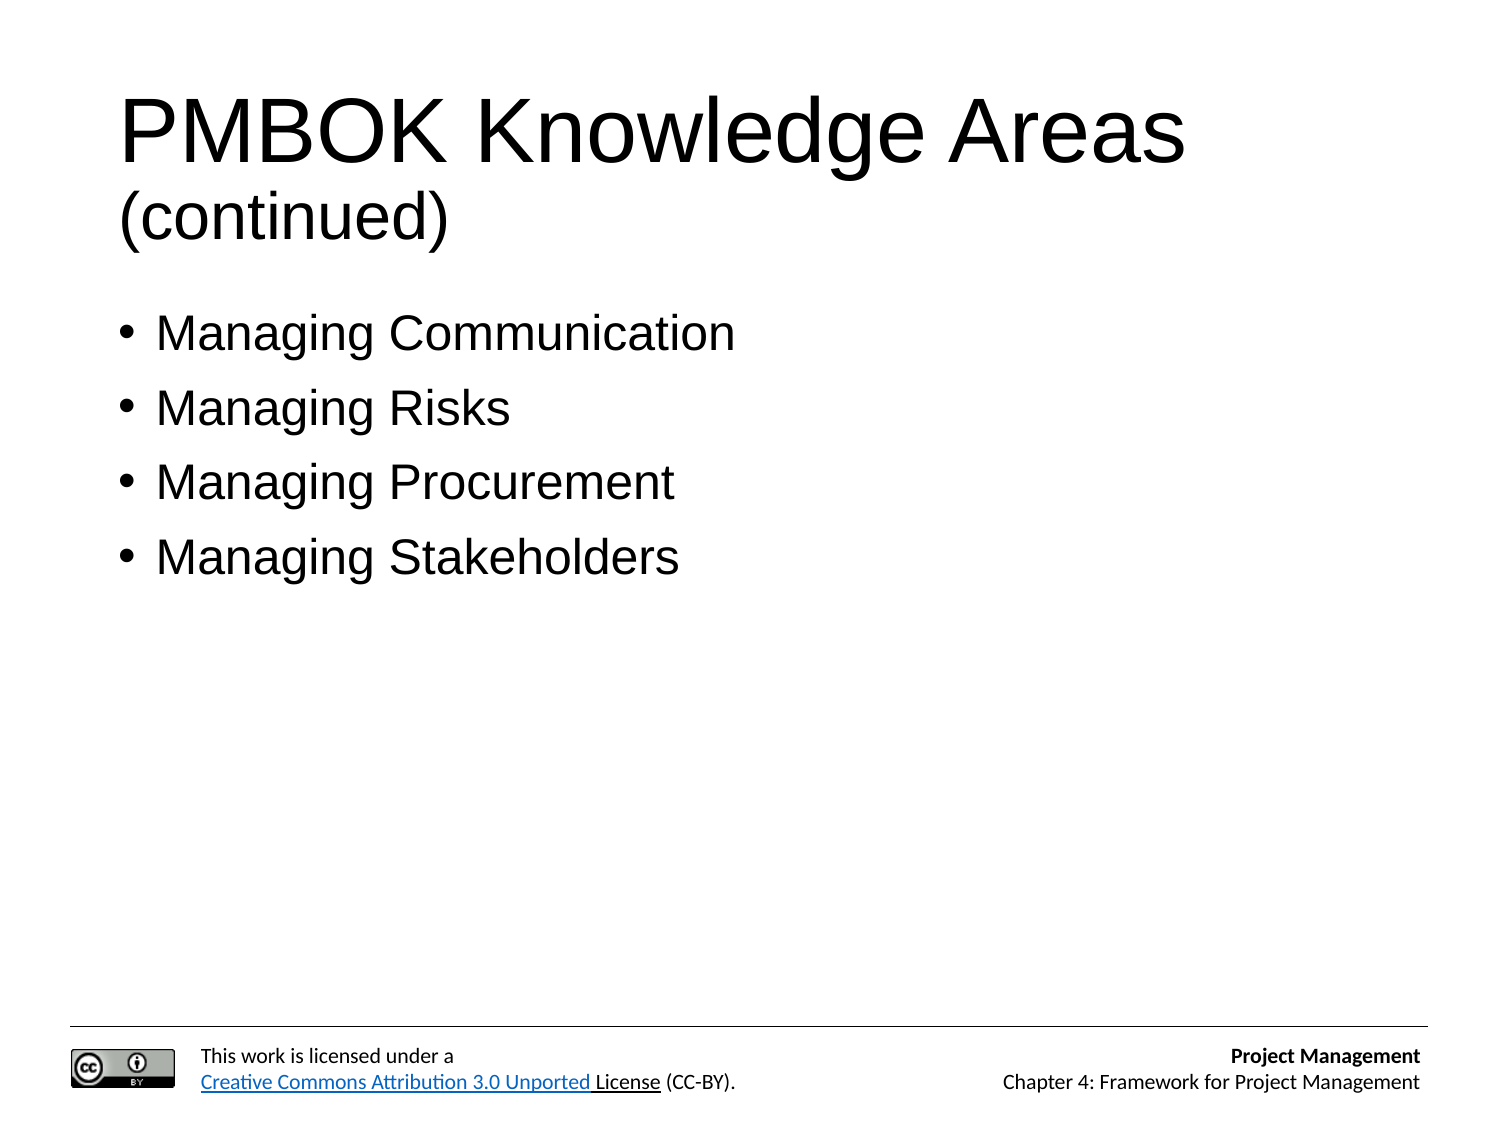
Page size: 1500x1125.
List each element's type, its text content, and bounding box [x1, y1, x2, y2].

title PMBOK Knowledge Areas (continued) [103, 59, 1397, 278]
list Managing Communication Managing Risks Managing Procurement Managing Stakeholders [103, 299, 1397, 1014]
picture [71, 1049, 175, 1088]
